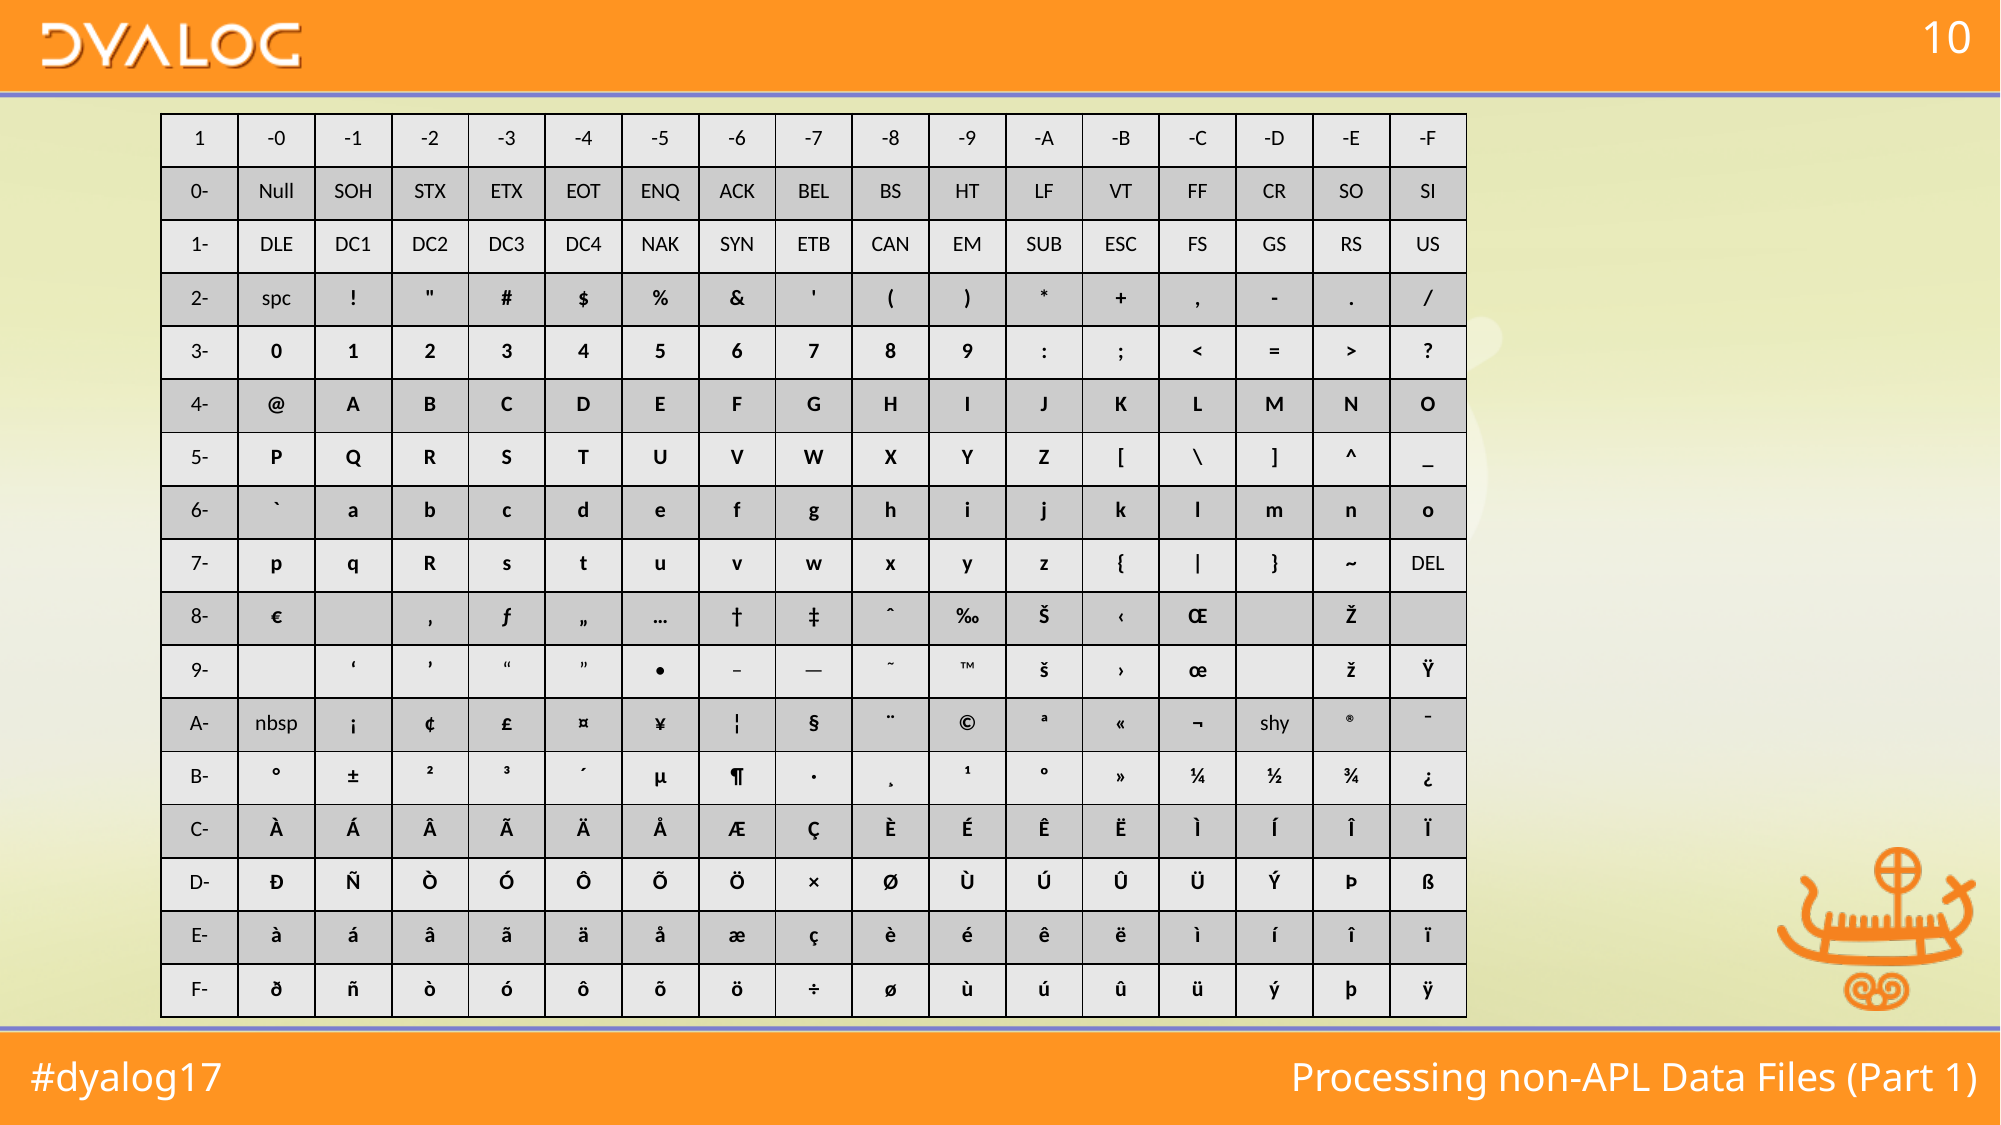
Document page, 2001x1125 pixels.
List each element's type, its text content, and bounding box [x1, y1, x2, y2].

table_cell g [776, 487, 851, 538]
table_cell ¥ [623, 699, 698, 751]
table_cell * [1007, 274, 1082, 325]
table_cell ENQ [623, 168, 698, 219]
table_cell ÿ [1391, 965, 1466, 1016]
table_cell j [1007, 487, 1082, 538]
table_cell € [239, 593, 314, 644]
table_cell DEL [1391, 540, 1466, 591]
table_cell ¨ [853, 699, 928, 751]
table_header -F [1391, 115, 1466, 166]
table_cell Ý [1237, 859, 1312, 910]
table_cell ä [546, 912, 621, 963]
table_cell SI [1391, 168, 1466, 219]
table_cell [1237, 646, 1312, 697]
table_cell F [700, 380, 775, 432]
table_cell . [1314, 274, 1389, 325]
table_cell SO [1314, 168, 1389, 219]
table_cell / [1391, 274, 1466, 325]
table_cell C [469, 380, 544, 432]
table_cell W [776, 433, 851, 485]
table_cell FS [1160, 221, 1235, 272]
table_cell V [700, 433, 775, 485]
table_header -8 [853, 115, 928, 166]
table_cell Ð [239, 859, 314, 910]
table_cell … [623, 593, 698, 644]
table_cell C- [162, 805, 237, 857]
picture [0, 0, 2001, 1125]
table_cell DLE [239, 221, 314, 272]
table_cell º [1007, 752, 1082, 804]
table_cell A [316, 380, 391, 432]
table_cell h [853, 487, 928, 538]
table_cell L [1160, 380, 1235, 432]
table_cell FF [1160, 168, 1235, 219]
table_cell ã [469, 912, 544, 963]
table_cell US [1391, 221, 1466, 272]
table_cell $ [546, 274, 621, 325]
table_cell „ [546, 593, 621, 644]
table_cell 0 [239, 327, 314, 378]
table_cell Õ [623, 859, 698, 910]
table_cell Î [1314, 805, 1389, 857]
table_cell Å [623, 805, 698, 857]
table_cell œ [1160, 646, 1235, 697]
table_cell R [393, 540, 468, 591]
table_cell Ë [1083, 805, 1158, 857]
table_cell ` [239, 487, 314, 538]
table_cell B- [162, 752, 237, 804]
table_cell ï [1391, 912, 1466, 963]
table_cell [1391, 593, 1466, 644]
table_cell 7 [776, 327, 851, 378]
table_cell G [776, 380, 851, 432]
table_cell u [623, 540, 698, 591]
table_header 1 [162, 115, 237, 166]
table_cell SYN [700, 221, 775, 272]
table_cell DC3 [469, 221, 544, 272]
table_cell ¶ [700, 752, 775, 804]
table_cell ¿ [1391, 752, 1466, 804]
table_cell À [239, 805, 314, 857]
table_cell ¢ [393, 699, 468, 751]
table_cell [316, 593, 391, 644]
table_cell ë [1083, 912, 1158, 963]
table_cell Í [1237, 805, 1312, 857]
table_cell Á [316, 805, 391, 857]
table_header -2 [393, 115, 468, 166]
table_cell ý [1237, 965, 1312, 1016]
table_cell á [316, 912, 391, 963]
table_cell ( [853, 274, 928, 325]
table_cell ñ [316, 965, 391, 1016]
table_cell ] [1237, 433, 1312, 485]
table_cell 1- [162, 221, 237, 272]
table_cell ESC [1083, 221, 1158, 272]
table_cell ˆ [853, 593, 928, 644]
table_cell ó [469, 965, 544, 1016]
table_cell ‘ [316, 646, 391, 697]
table_cell õ [623, 965, 698, 1016]
table_cell å [623, 912, 698, 963]
table_cell DC4 [546, 221, 621, 272]
table_cell { [1083, 540, 1158, 591]
table_cell ™ [930, 646, 1005, 697]
table_cell ETX [469, 168, 544, 219]
table_cell D- [162, 859, 237, 910]
table_cell ü [1160, 965, 1235, 1016]
table_cell à [239, 912, 314, 963]
table_cell š [1007, 646, 1082, 697]
table_cell ¼ [1160, 752, 1235, 804]
table_cell ð [239, 965, 314, 1016]
table_cell Ó [469, 859, 544, 910]
table_cell 9- [162, 646, 237, 697]
table_header -D [1237, 115, 1312, 166]
table_cell ! [316, 274, 391, 325]
table_cell Ú [1007, 859, 1082, 910]
table_cell 5- [162, 433, 237, 485]
table_cell ; [1083, 327, 1158, 378]
table_header -6 [700, 115, 775, 166]
table_cell 8- [162, 593, 237, 644]
table_cell Ž [1314, 593, 1389, 644]
table_cell 6- [162, 487, 237, 538]
table_cell Ñ [316, 859, 391, 910]
table_cell f [700, 487, 775, 538]
table_cell R [393, 433, 468, 485]
table_cell ù [930, 965, 1005, 1016]
table_cell ± [316, 752, 391, 804]
table_cell Û [1083, 859, 1158, 910]
table_cell ê [1007, 912, 1082, 963]
table_cell z [1007, 540, 1082, 591]
table_cell ¡ [316, 699, 391, 751]
table_header -7 [776, 115, 851, 166]
table_cell spc [239, 274, 314, 325]
table_cell x [853, 540, 928, 591]
table_cell ´ [546, 752, 621, 804]
table_cell S [469, 433, 544, 485]
table_cell 2- [162, 274, 237, 325]
table_cell i [930, 487, 1005, 538]
table_cell o [1391, 487, 1466, 538]
table_cell STX [393, 168, 468, 219]
table_cell + [1083, 274, 1158, 325]
table_cell ¬ [1160, 699, 1235, 751]
table_cell æ [700, 912, 775, 963]
table_cell H [853, 380, 928, 432]
table_cell Y [930, 433, 1005, 485]
table_cell E [623, 380, 698, 432]
table_cell NAK [623, 221, 698, 272]
table_cell ž [1314, 646, 1389, 697]
table_cell nbsp [239, 699, 314, 751]
table_cell ƒ [469, 593, 544, 644]
table_header -C [1160, 115, 1235, 166]
table_cell O [1391, 380, 1466, 432]
table_cell Æ [700, 805, 775, 857]
table_cell ? [1391, 327, 1466, 378]
table_cell – [700, 646, 775, 697]
table_cell Ù [930, 859, 1005, 910]
table_cell m [1237, 487, 1312, 538]
table_cell s [469, 540, 544, 591]
table_cell , [1160, 274, 1235, 325]
table_cell Ÿ [1391, 646, 1466, 697]
table_cell ^ [1314, 433, 1389, 485]
table_cell 4 [546, 327, 621, 378]
table_cell © [930, 699, 1005, 751]
table_cell ³ [469, 752, 544, 804]
table_cell Â [393, 805, 468, 857]
table_cell 2 [393, 327, 468, 378]
table_cell â [393, 912, 468, 963]
table_cell ß [1391, 859, 1466, 910]
table_header -1 [316, 115, 391, 166]
table_cell 3 [469, 327, 544, 378]
table_cell û [1083, 965, 1158, 1016]
table_cell Null [239, 168, 314, 219]
table_cell Ü [1160, 859, 1235, 910]
table_cell 1 [316, 327, 391, 378]
table_cell 3- [162, 327, 237, 378]
table_cell HT [930, 168, 1005, 219]
table_cell 5 [623, 327, 698, 378]
table_cell shy [1237, 699, 1312, 751]
table_cell î [1314, 912, 1389, 963]
table_cell Þ [1314, 859, 1389, 910]
table_cell ø [853, 965, 928, 1016]
table_cell q [316, 540, 391, 591]
table_cell Ø [853, 859, 928, 910]
table_cell k [1083, 487, 1158, 538]
table_cell ¹ [930, 752, 1005, 804]
table_cell ¯ [1391, 699, 1466, 751]
table_cell 7- [162, 540, 237, 591]
table_cell þ [1314, 965, 1389, 1016]
table_header -E [1314, 115, 1389, 166]
table_cell é [930, 912, 1005, 963]
table_cell N [1314, 380, 1389, 432]
table_cell ® [1314, 699, 1389, 751]
table_cell EM [930, 221, 1005, 272]
table_cell ç [776, 912, 851, 963]
table_cell # [469, 274, 544, 325]
table_cell = [1237, 327, 1312, 378]
table_header -4 [546, 115, 621, 166]
table_cell E- [162, 912, 237, 963]
table_cell Ä [546, 805, 621, 857]
table_cell BEL [776, 168, 851, 219]
table_cell a [316, 487, 391, 538]
table_cell F- [162, 965, 237, 1016]
table_cell « [1083, 699, 1158, 751]
table_cell Ï [1391, 805, 1466, 857]
table_cell : [1007, 327, 1082, 378]
table_cell n [1314, 487, 1389, 538]
table_cell ’ [393, 646, 468, 697]
table_cell ~ [1314, 540, 1389, 591]
table_header -A [1007, 115, 1082, 166]
table_cell › [1083, 646, 1158, 697]
table_cell U [623, 433, 698, 485]
table_header -9 [930, 115, 1005, 166]
table_cell P [239, 433, 314, 485]
table_cell É [930, 805, 1005, 857]
table_cell RS [1314, 221, 1389, 272]
table_cell ‰ [930, 593, 1005, 644]
table_cell Ç [776, 805, 851, 857]
table_cell y [930, 540, 1005, 591]
table_cell § [776, 699, 851, 751]
table_cell Ò [393, 859, 468, 910]
table_cell GS [1237, 221, 1312, 272]
table_header -0 [239, 115, 314, 166]
table_cell < [1160, 327, 1235, 378]
table_cell ACK [700, 168, 775, 219]
table_cell v [700, 540, 775, 591]
table_cell M [1237, 380, 1312, 432]
table_cell 0- [162, 168, 237, 219]
table_cell [1237, 593, 1312, 644]
table_cell J [1007, 380, 1082, 432]
table_cell Ì [1160, 805, 1235, 857]
table_cell — [776, 646, 851, 697]
table_header -3 [469, 115, 544, 166]
table_cell - [1237, 274, 1312, 325]
table_cell 4- [162, 380, 237, 432]
table_cell Š [1007, 593, 1082, 644]
table_cell Q [316, 433, 391, 485]
table_cell × [776, 859, 851, 910]
table_cell % [623, 274, 698, 325]
table_cell • [623, 646, 698, 697]
table_cell SOH [316, 168, 391, 219]
table_cell K [1083, 380, 1158, 432]
table_cell Ê [1007, 805, 1082, 857]
table_cell B [393, 380, 468, 432]
table_cell [239, 646, 314, 697]
table_cell CR [1237, 168, 1312, 219]
table_header -5 [623, 115, 698, 166]
table_cell D [546, 380, 621, 432]
table_cell · [776, 752, 851, 804]
table_cell 6 [700, 327, 775, 378]
table_cell d [546, 487, 621, 538]
table_cell } [1237, 540, 1312, 591]
table_cell Œ [1160, 593, 1235, 644]
table_cell > [1314, 327, 1389, 378]
table_cell Z [1007, 433, 1082, 485]
table_cell ‚ [393, 593, 468, 644]
table_cell BS [853, 168, 928, 219]
table_cell ÷ [776, 965, 851, 1016]
table_cell CAN [853, 221, 928, 272]
table_cell ETB [776, 221, 851, 272]
table_cell l [1160, 487, 1235, 538]
table_header -B [1083, 115, 1158, 166]
table_cell DC2 [393, 221, 468, 272]
table_cell ú [1007, 965, 1082, 1016]
table_cell t [546, 540, 621, 591]
table_cell ) [930, 274, 1005, 325]
table_cell ¸ [853, 752, 928, 804]
table_cell ° [239, 752, 314, 804]
table_cell ¾ [1314, 752, 1389, 804]
table_cell T [546, 433, 621, 485]
table_cell EOT [546, 168, 621, 219]
table_cell VT [1083, 168, 1158, 219]
table_cell ‹ [1083, 593, 1158, 644]
table_cell LF [1007, 168, 1082, 219]
table_cell µ [623, 752, 698, 804]
table_cell 8 [853, 327, 928, 378]
table_cell ª [1007, 699, 1082, 751]
table_cell ˜ [853, 646, 928, 697]
table_cell ' [776, 274, 851, 325]
table_cell e [623, 487, 698, 538]
table_cell È [853, 805, 928, 857]
table_cell ô [546, 965, 621, 1016]
table_cell \ [1160, 433, 1235, 485]
table_cell SUB [1007, 221, 1082, 272]
table_cell Ö [700, 859, 775, 910]
table_cell ½ [1237, 752, 1312, 804]
table_cell A- [162, 699, 237, 751]
table_cell ì [1160, 912, 1235, 963]
table_cell Ã [469, 805, 544, 857]
table_cell è [853, 912, 928, 963]
table_cell p [239, 540, 314, 591]
table_cell ò [393, 965, 468, 1016]
table_cell @ [239, 380, 314, 432]
table_cell X [853, 433, 928, 485]
table_cell í [1237, 912, 1312, 963]
table_cell [ [1083, 433, 1158, 485]
table_cell † [700, 593, 775, 644]
table_cell ” [546, 646, 621, 697]
table_cell 9 [930, 327, 1005, 378]
table_cell » [1083, 752, 1158, 804]
table_cell ² [393, 752, 468, 804]
table_cell ö [700, 965, 775, 1016]
table_cell £ [469, 699, 544, 751]
table_cell “ [469, 646, 544, 697]
table_cell w [776, 540, 851, 591]
table_cell & [700, 274, 775, 325]
table_cell c [469, 487, 544, 538]
table_cell ¦ [700, 699, 775, 751]
table_cell " [393, 274, 468, 325]
table_cell I [930, 380, 1005, 432]
table_cell Ô [546, 859, 621, 910]
table_cell ‡ [776, 593, 851, 644]
table_cell DC1 [316, 221, 391, 272]
table_cell _ [1391, 433, 1466, 485]
table_cell ¤ [546, 699, 621, 751]
table_cell b [393, 487, 468, 538]
table_cell | [1160, 540, 1235, 591]
